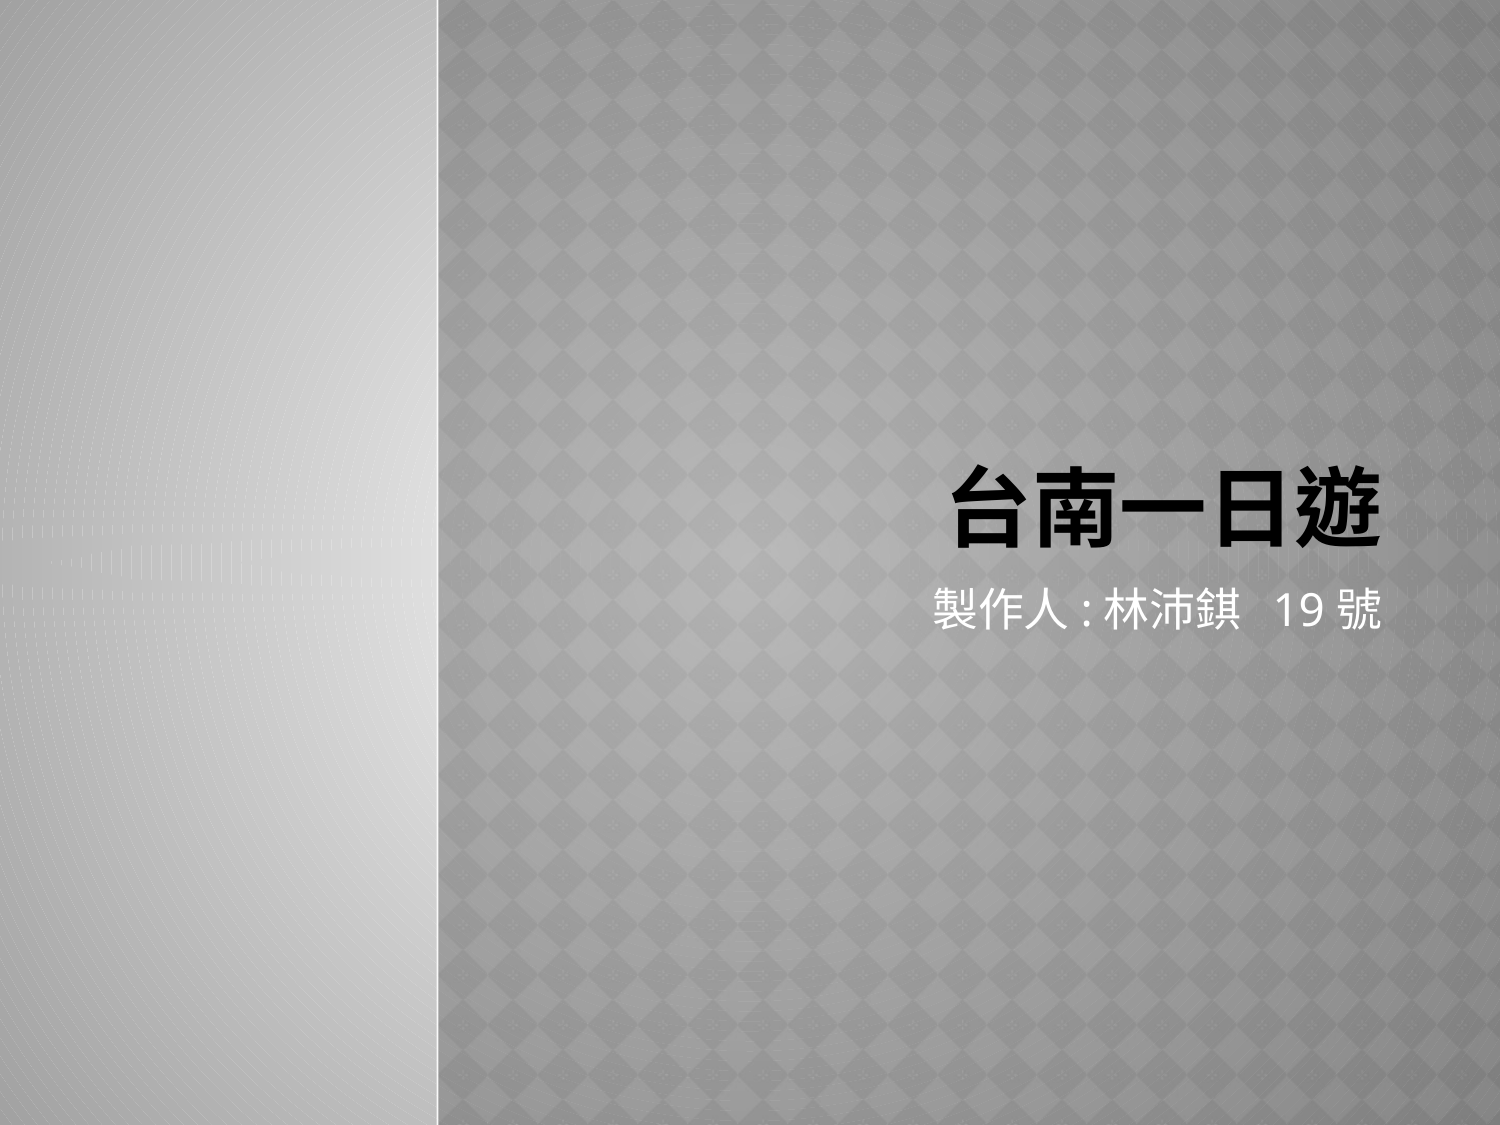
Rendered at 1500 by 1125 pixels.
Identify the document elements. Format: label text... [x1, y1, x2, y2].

title 台南一日遊 [552, 87, 1390, 558]
subtitle 製作人:林沛錤 19號 [550, 580, 1390, 762]
